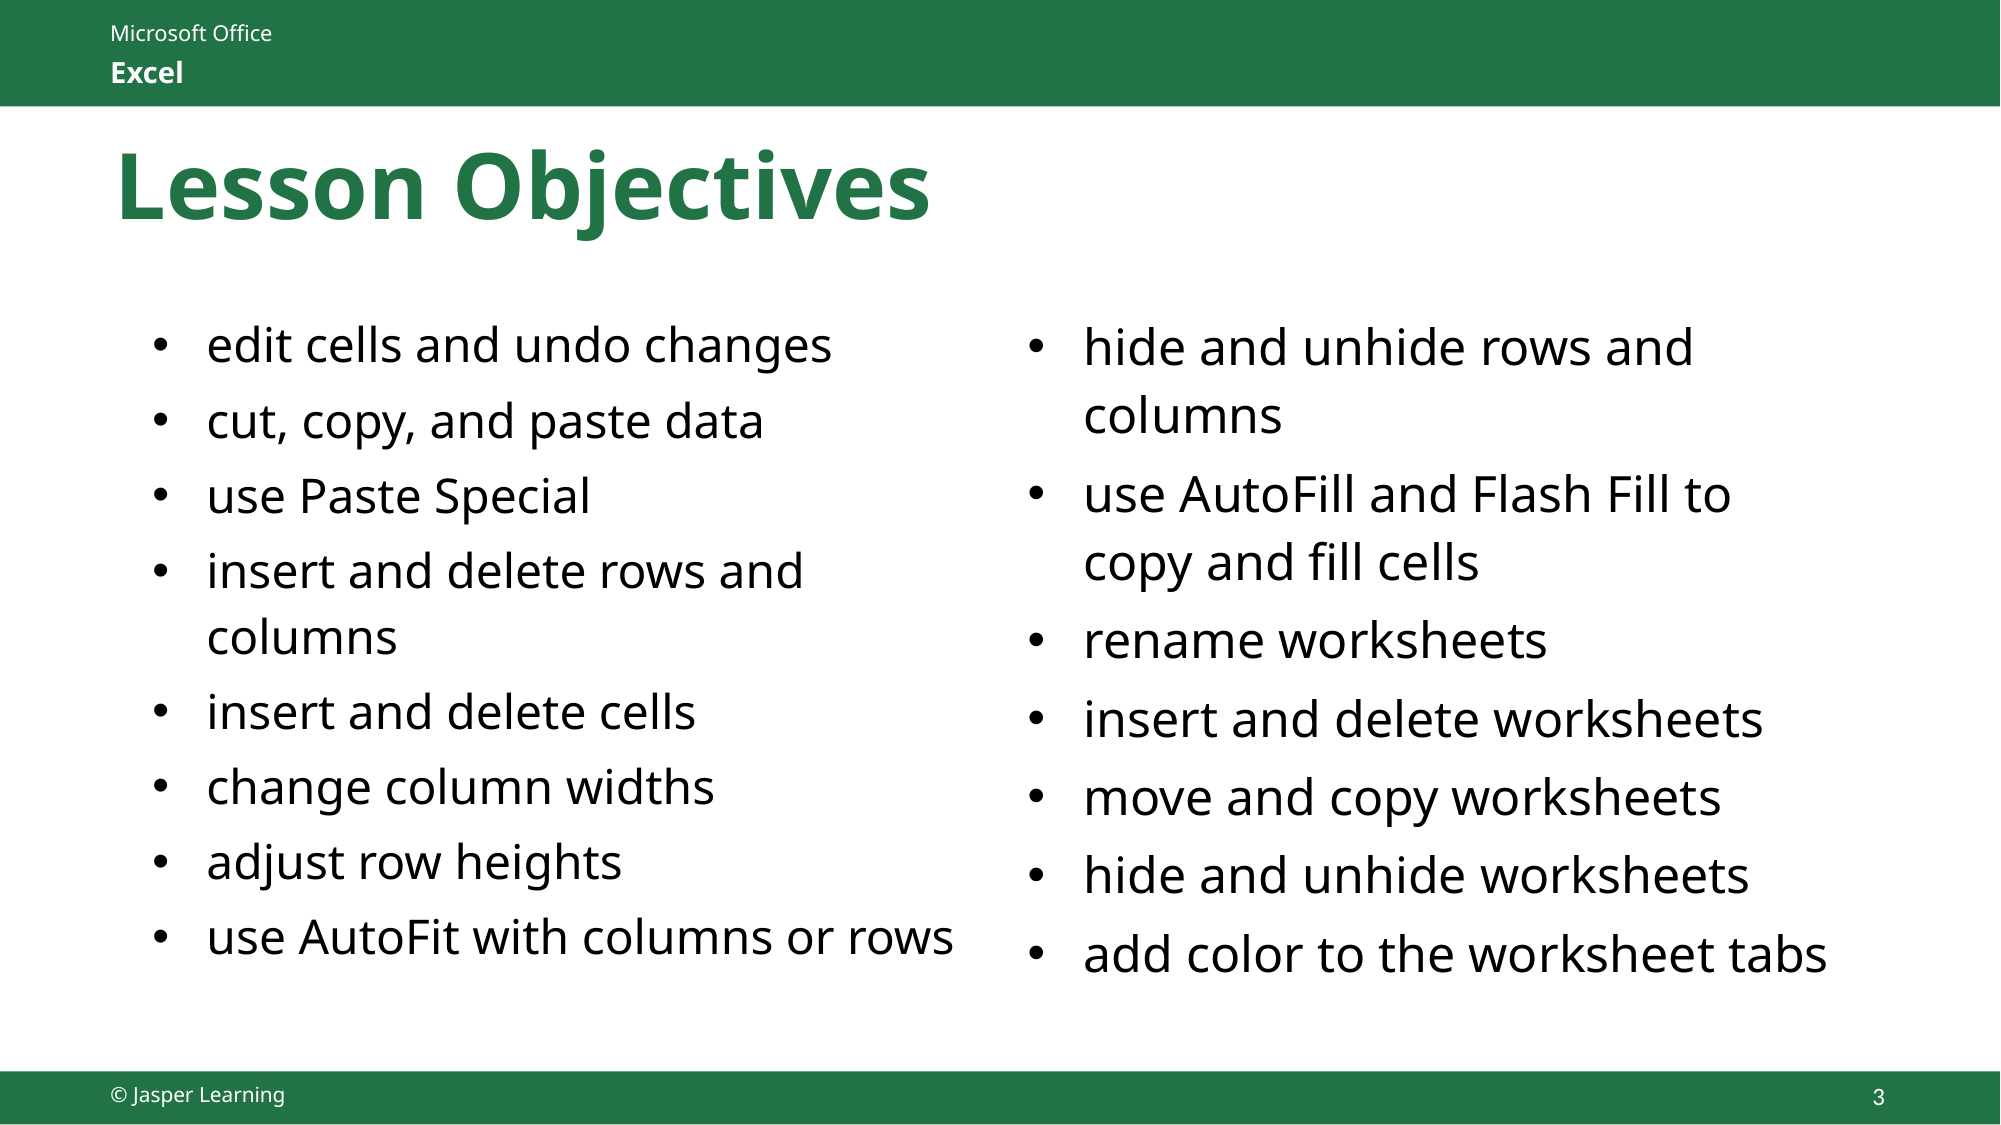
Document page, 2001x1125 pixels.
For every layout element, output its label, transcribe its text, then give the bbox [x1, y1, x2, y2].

list edit cells and undo changes cut, copy, and paste data use Paste Special insert and delete rows and columns insert and delete cells change column widths adjust row heights use AutoFit with columns or rows [137, 299, 988, 1014]
slide_number 3 [1433, 1065, 1900, 1125]
title Lesson Objectives [99, 118, 1866, 248]
footer © Jasper Learning [95, 1065, 729, 1125]
list hide and unhide rows and columns use AutoFill and Flash Fill to copy and fill cells rename worksheets insert and delete worksheets move and copy worksheets hide and unhide worksheets add color to the worksheet tabs [1012, 299, 1863, 1014]
